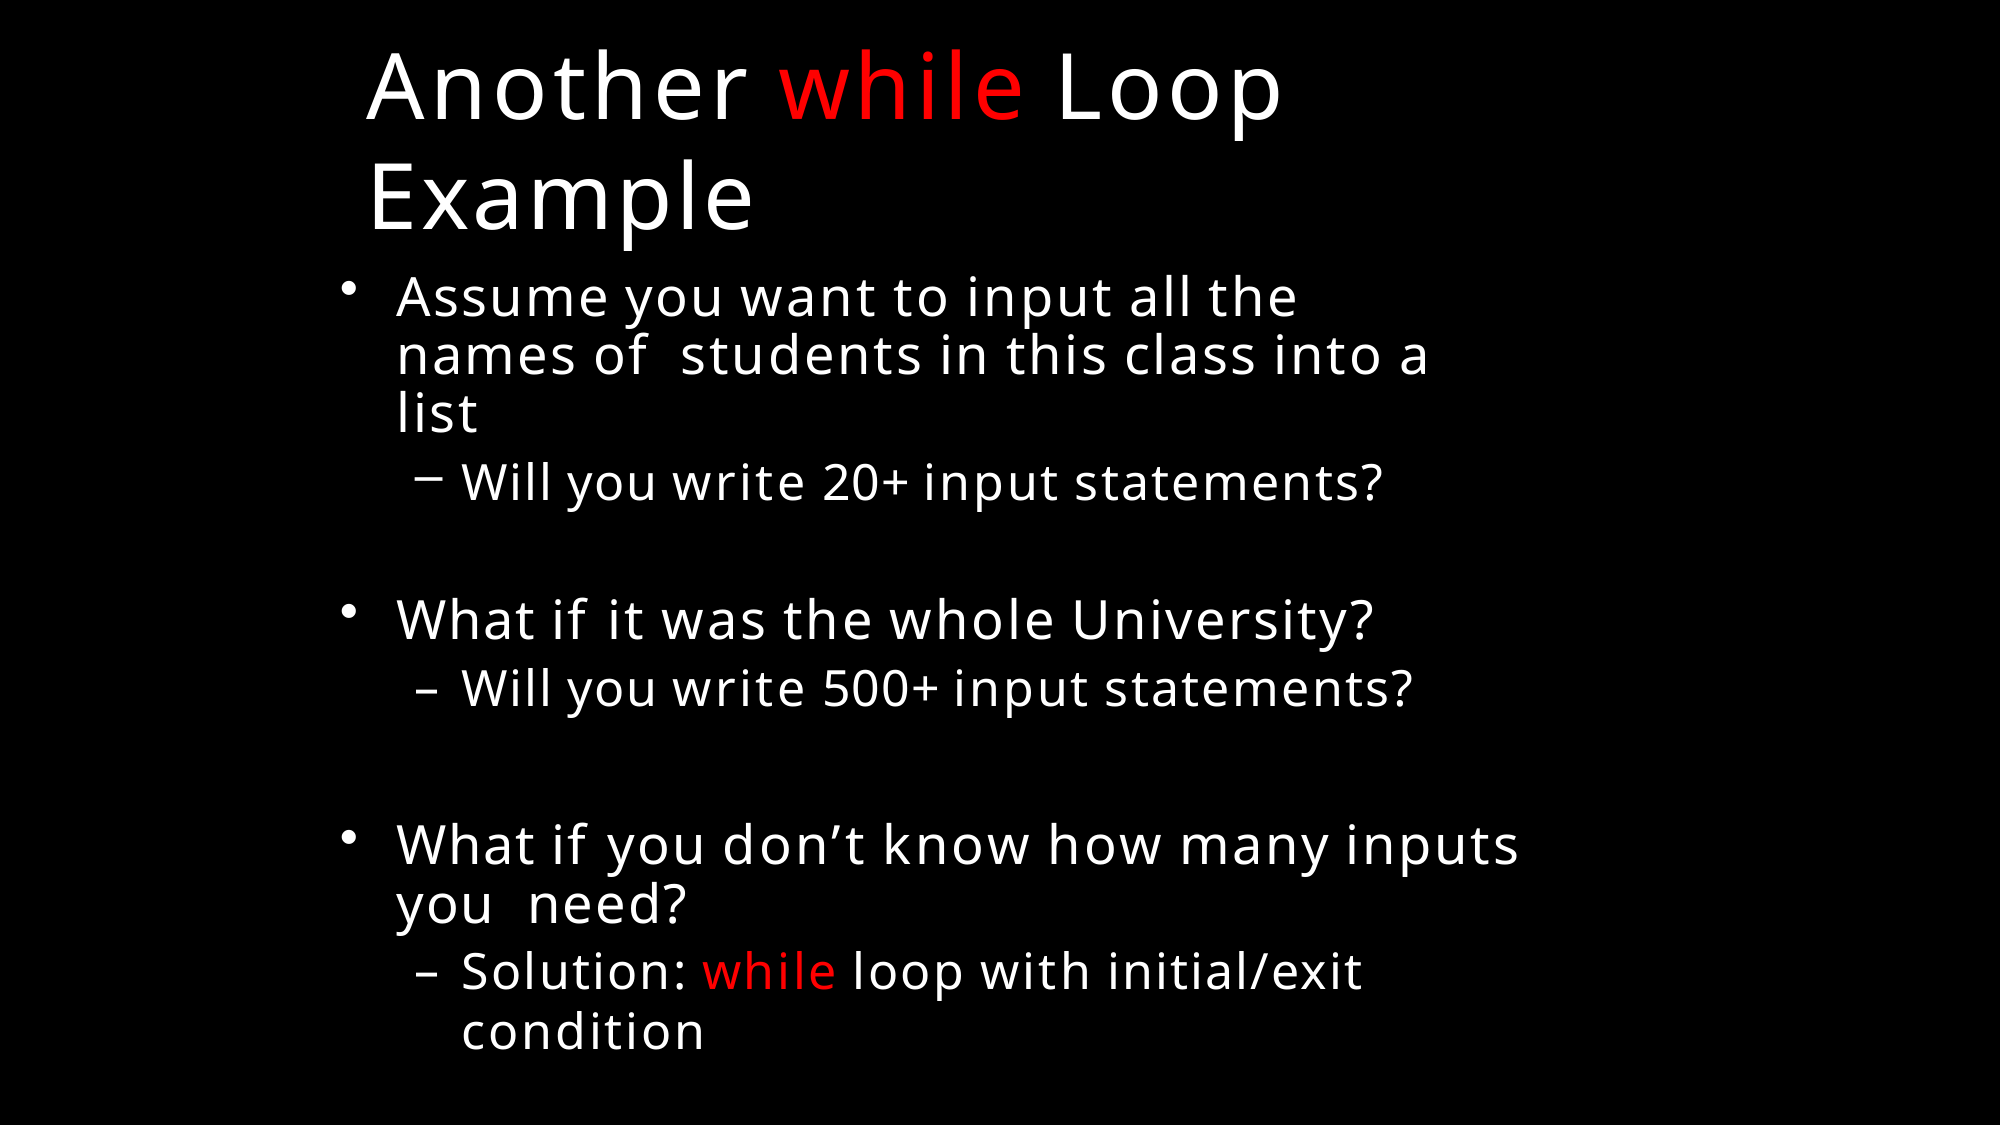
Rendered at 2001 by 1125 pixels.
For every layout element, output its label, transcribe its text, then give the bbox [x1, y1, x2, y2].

title Another while Loop Example [364, 25, 1636, 248]
text_box Assume you want to input all the names of students in this class into a list Will you write 20+ input statements? What if it was the whole University? Will you write 500+ input statements? What if you don’t know how many inputs you need? Solution: while loop with initial/exit condition [337, 259, 1560, 1060]
